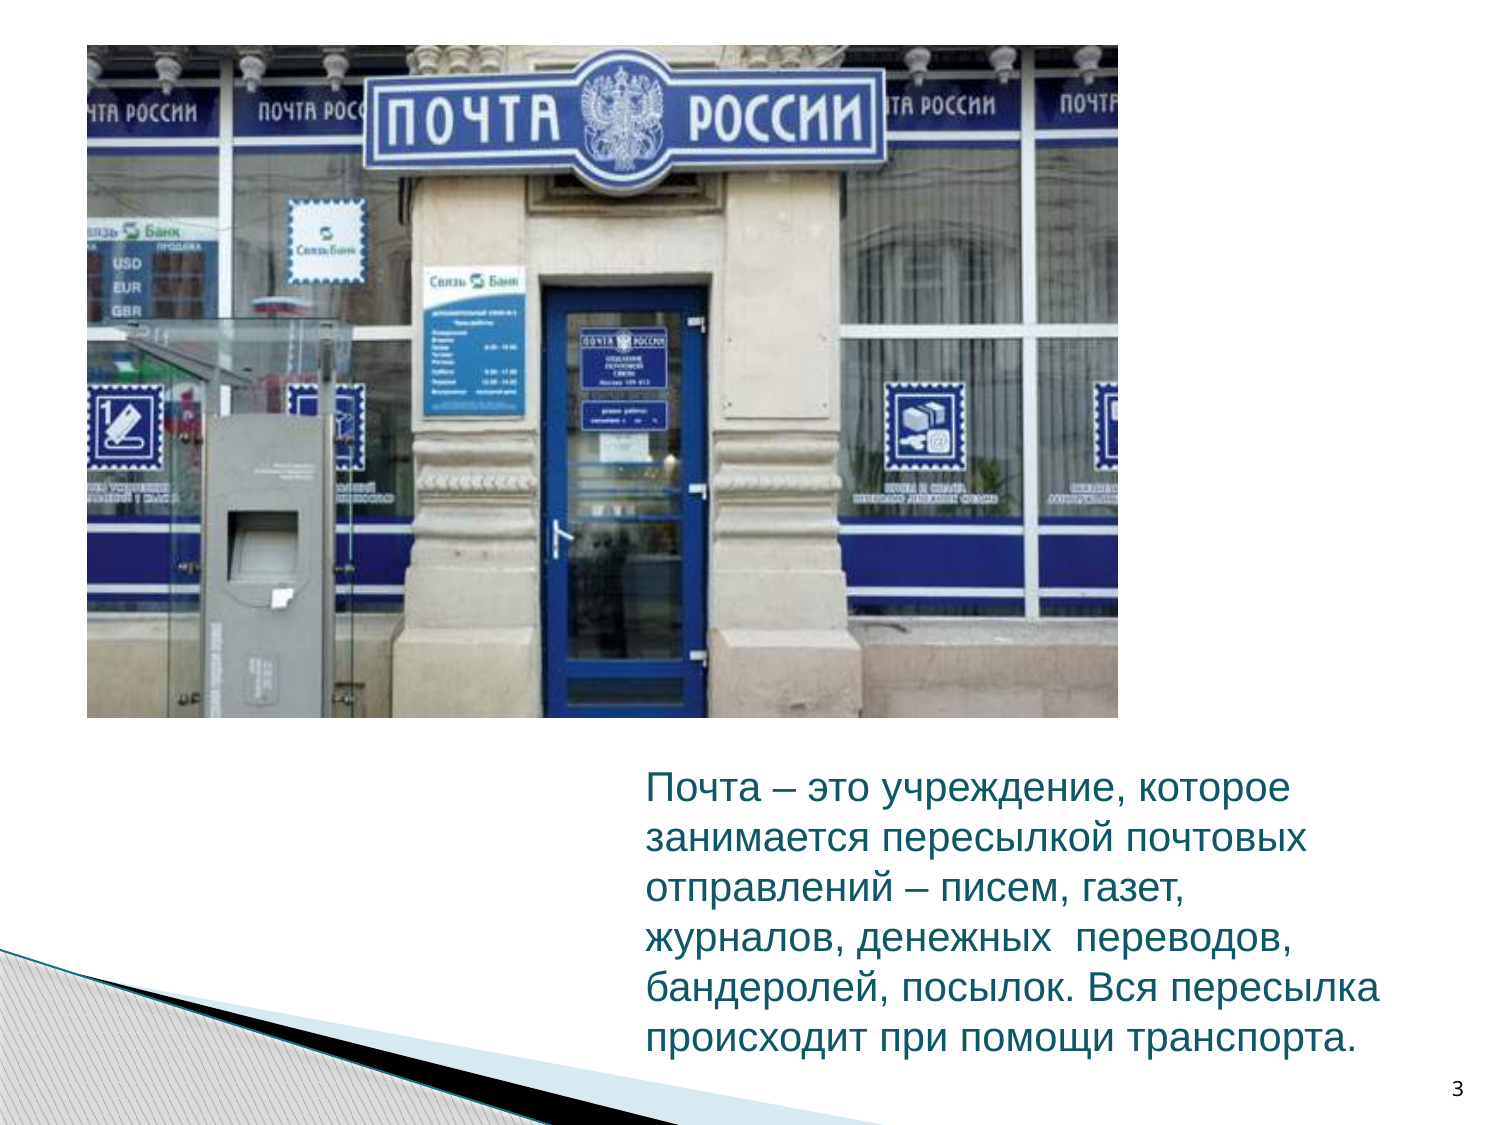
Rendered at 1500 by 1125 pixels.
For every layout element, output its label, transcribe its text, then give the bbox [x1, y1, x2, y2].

picture [86, 44, 1118, 719]
text_box Почта – это учреждение, которое занимается пересылкой почтовых отправлений – писем, газет, журналов, денежных переводов, бандеролей, посылок. Вся пересылка происходит при помощи транспорта. [630, 752, 1406, 1068]
slide_number 3 [1418, 1051, 1479, 1112]
